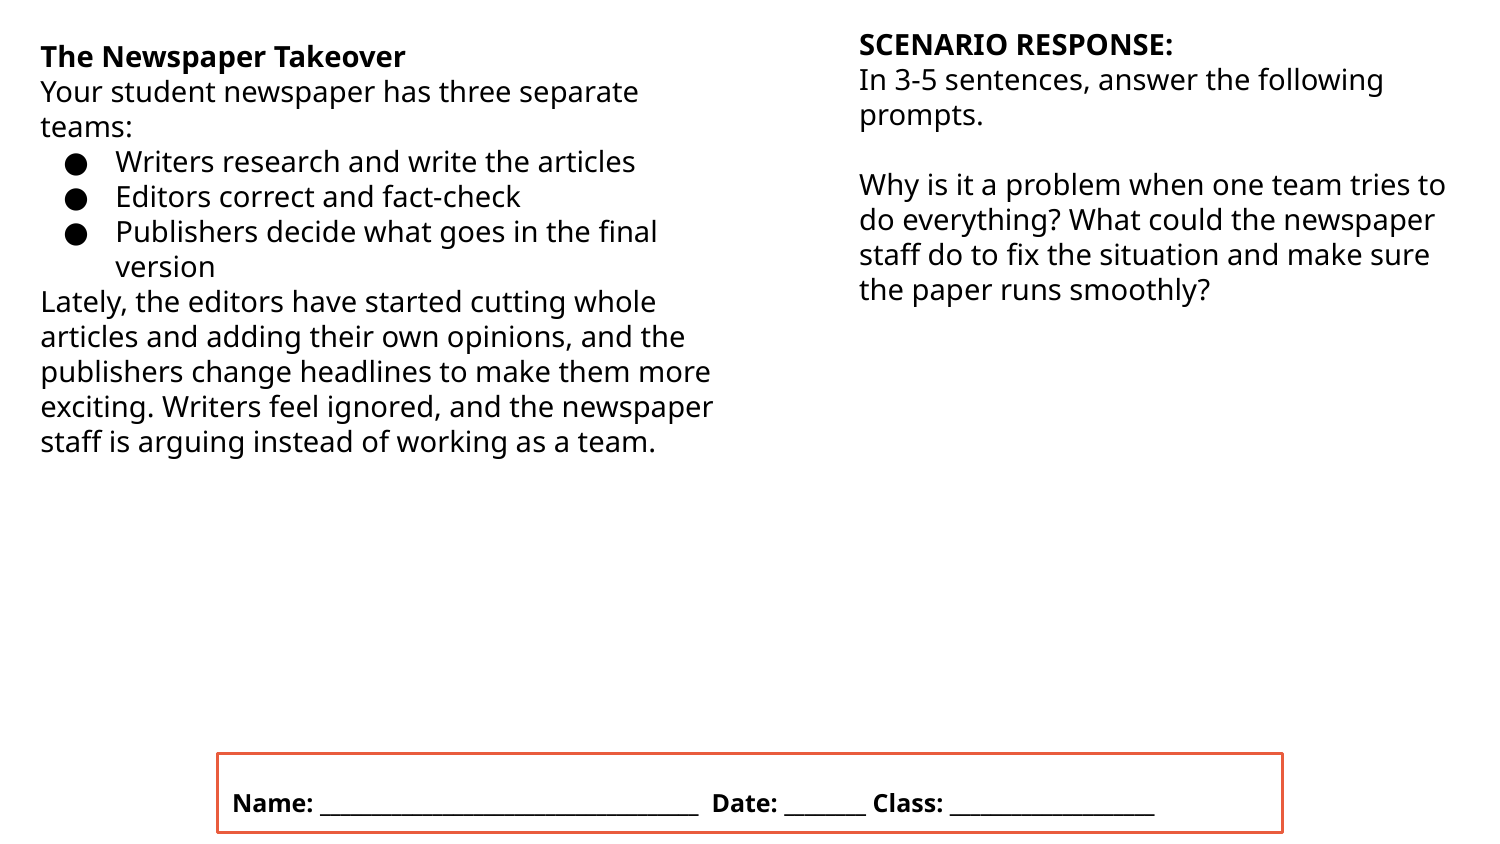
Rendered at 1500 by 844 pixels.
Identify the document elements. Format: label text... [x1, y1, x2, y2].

text_box SCENARIO RESPONSE: In 3-5 sentences, answer the following prompts. Why is it a problem when one team tries to do everything? What could the newspaper staff do to fix the situation and make sure the paper runs smoothly? [848, 21, 1480, 584]
text_box Name: _____________________________________ Date: ________ Class: ____________________ [217, 753, 1283, 833]
text_box The Newspaper Takeover Your student newspaper has three separate teams: Writers research and write the articles Editors correct and fact-check Publishers decide what goes in the final version Lately, the editors have started cutting whole articles and adding their own opinions, and the publishers change headlines to make them more exciting. Writers feel ignored, and the newspaper staff is arguing instead of working as a team. [25, 23, 750, 479]
